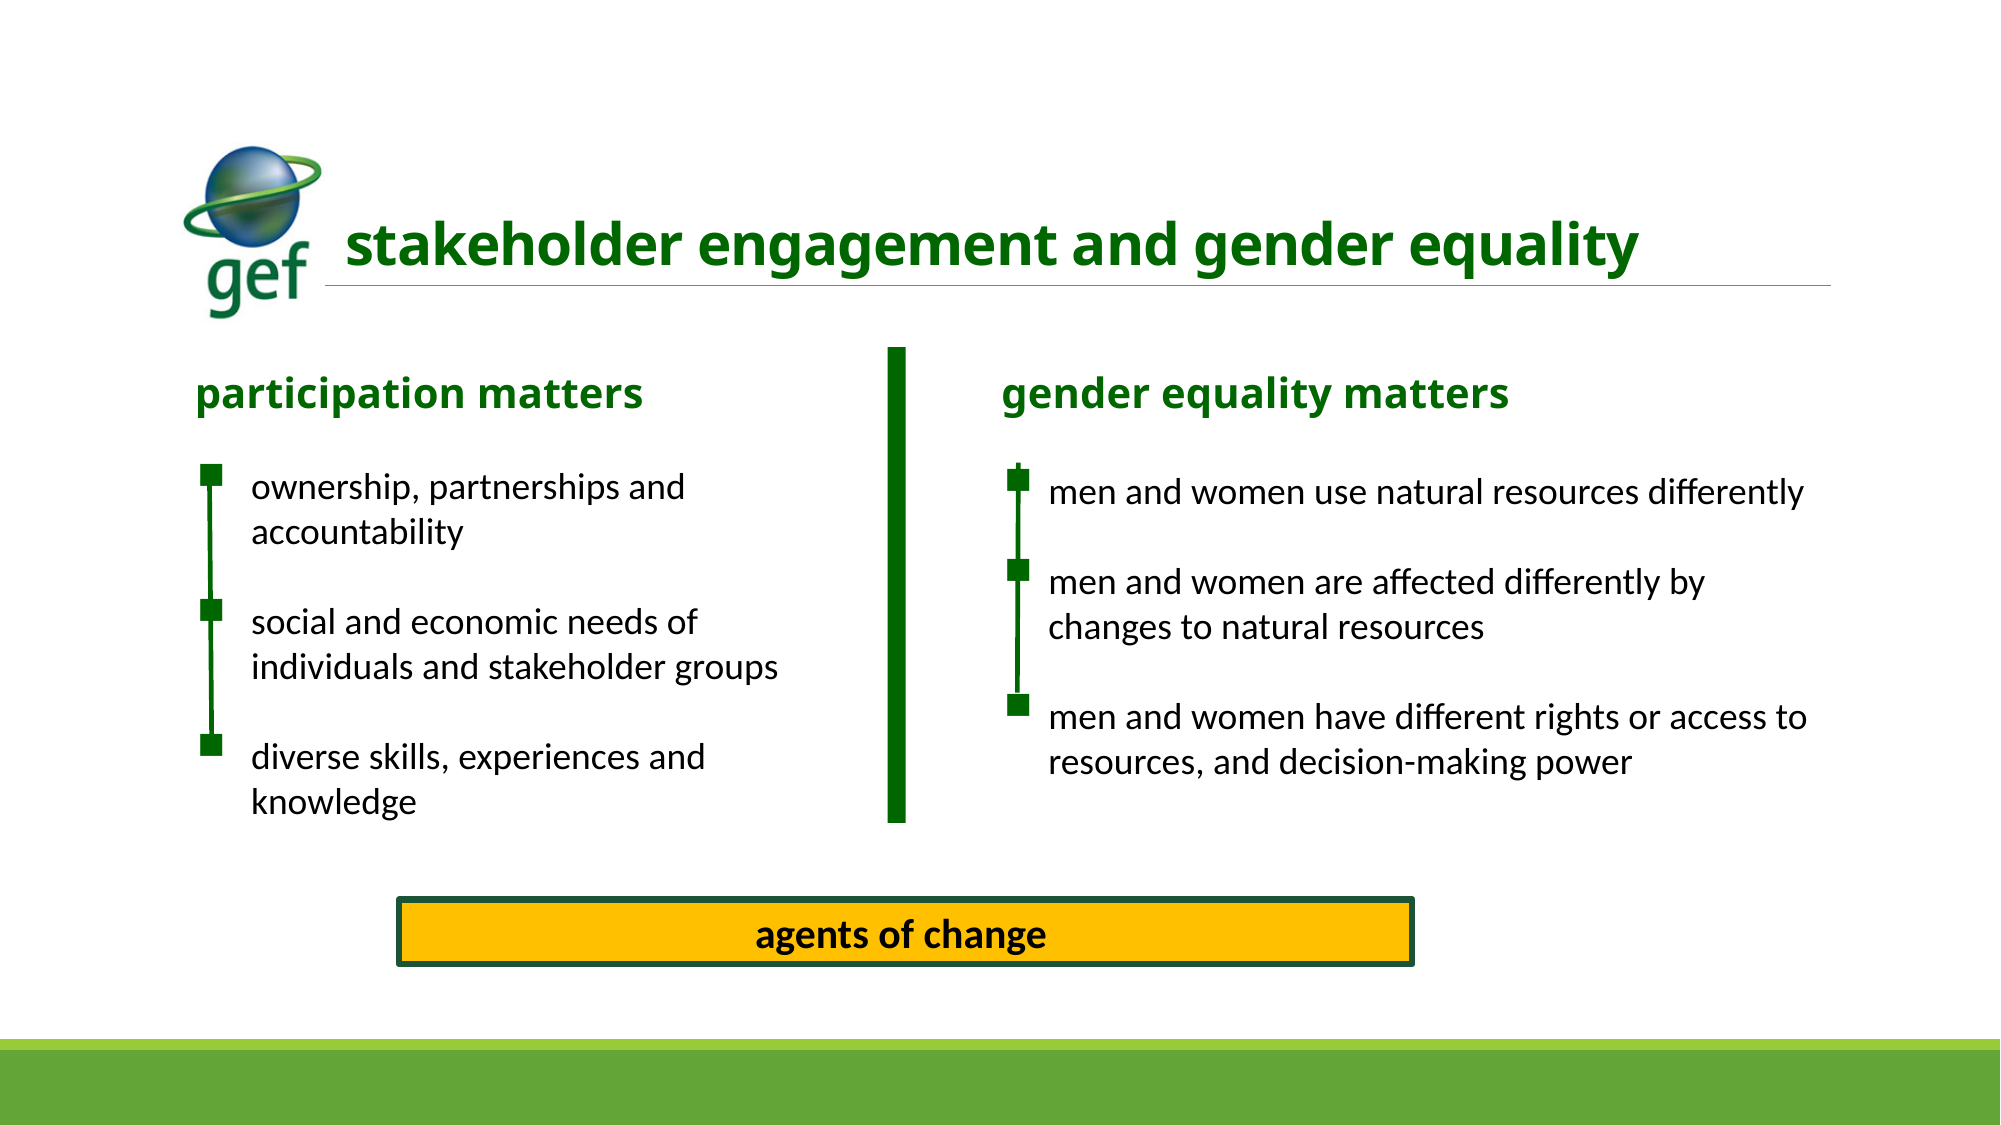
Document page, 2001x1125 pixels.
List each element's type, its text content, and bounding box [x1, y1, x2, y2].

picture [179, 141, 326, 323]
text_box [208, 476, 213, 739]
title stakeholder engagement and gender equality [180, 47, 1830, 285]
text_box gender equality matters men and women use natural resources differently men and women are affected differently by changes to natural resources men and women have different rights or access to resources, and decision-making power [986, 359, 1830, 1059]
text_box agents of change [399, 899, 1413, 965]
text_box [887, 347, 906, 823]
text_box participation matters ownership, partnerships and accountability social and economic needs of individuals and stakeholder groups diverse skills, experiences and knowledge [179, 359, 859, 964]
